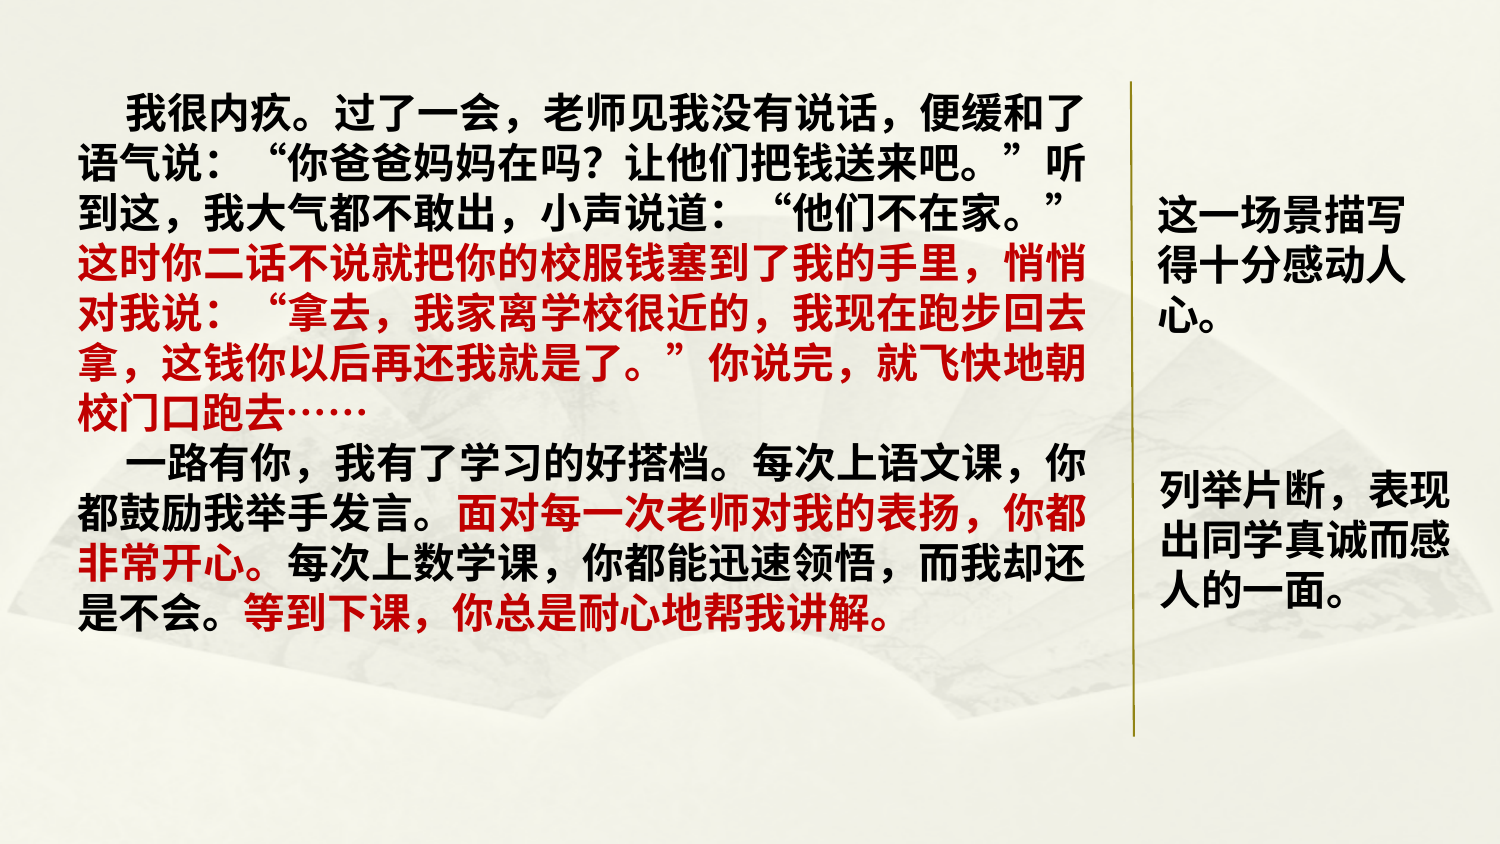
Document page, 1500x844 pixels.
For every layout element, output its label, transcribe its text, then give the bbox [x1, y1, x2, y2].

text_box 这一场景描写得十分感动人心。 [1142, 81, 1438, 347]
text_box 我很内疚。过了一会，老师见我没有说话，便缓和了语气说：“你爸爸妈妈在吗？让他们把钱送来吧。”听到这，我大气都不敢出，小声说道：“他们不在家。”这时你二话不说就把你的校服钱塞到了我的手里，悄悄对我说：“拿去，我家离学校很近的，我现在跑步回去拿，这钱你以后再还我就是了。”你说完，就飞快地朝校门口跑去…… 一路有你，我有了学习的好搭档。每次上语文课，你都鼓励我举手发言。面对每一次老师对我的表扬，你都非常开心。每次上数学课，你都能迅速领悟，而我却还是不会。等到下课，你总是耐心地帮我讲解。 [62, 79, 1102, 645]
text_box 列举片断，表现出同学真诚而感人的一面。 [1144, 456, 1483, 672]
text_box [1130, 80, 1135, 737]
